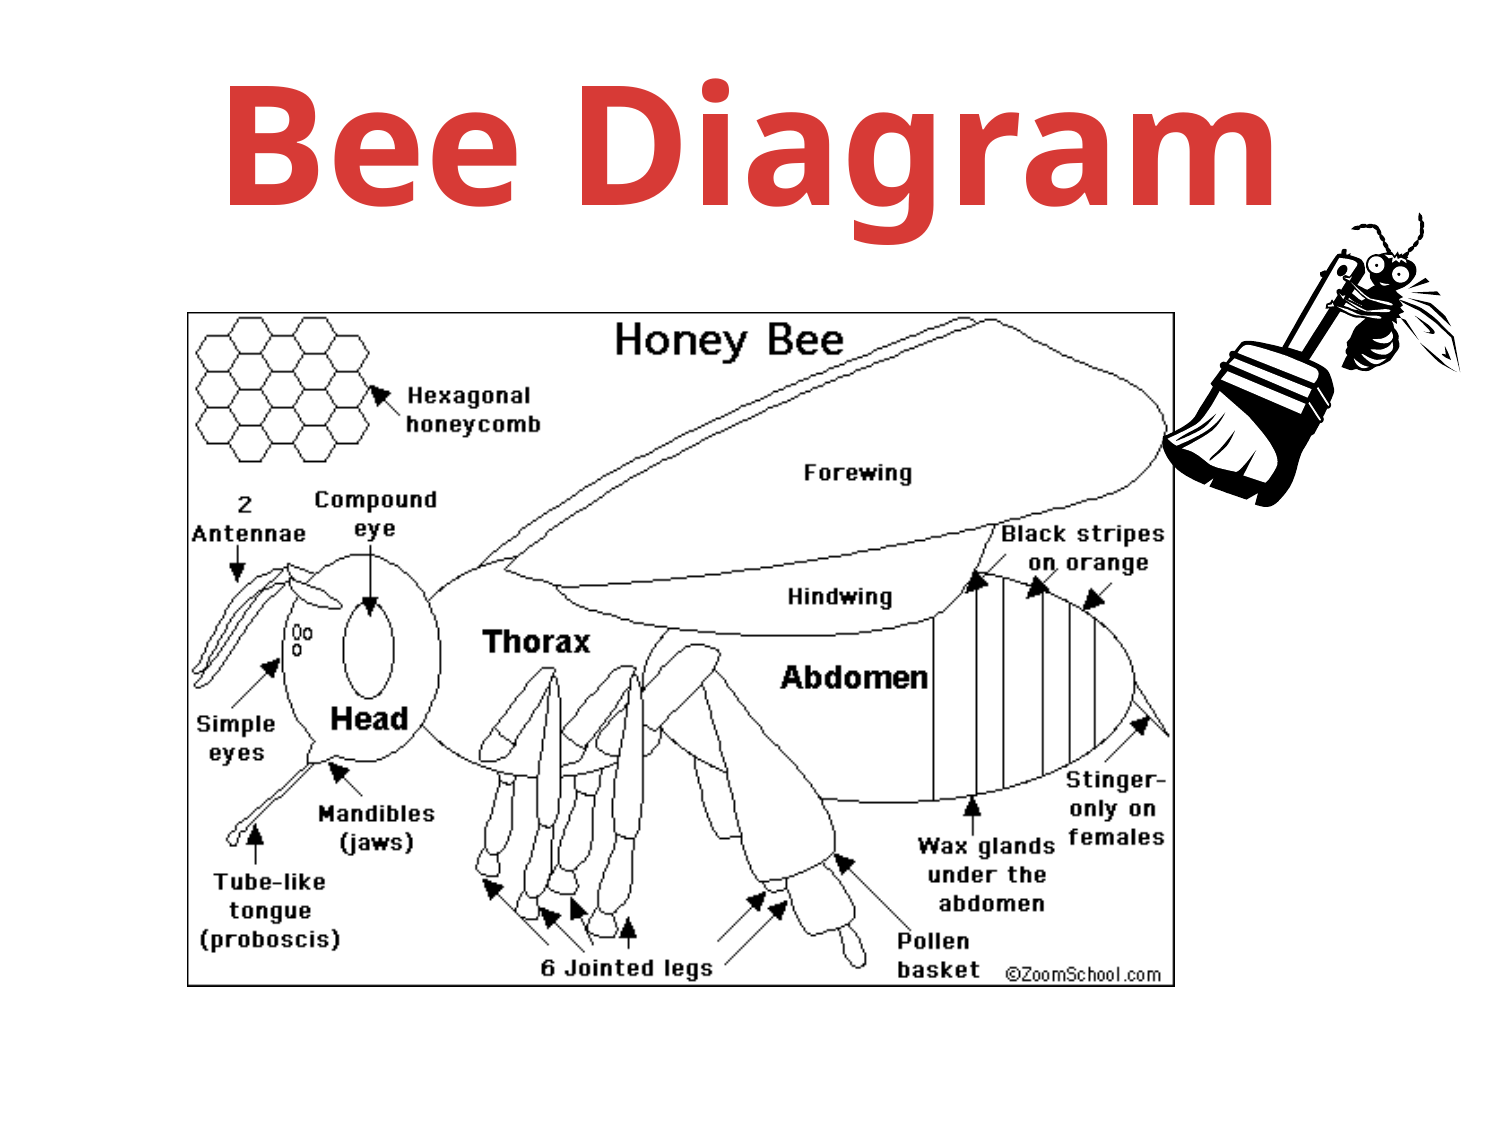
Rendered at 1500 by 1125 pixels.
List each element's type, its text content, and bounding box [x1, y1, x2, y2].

title Bee Diagram [75, 45, 1425, 233]
picture [187, 212, 1461, 987]
